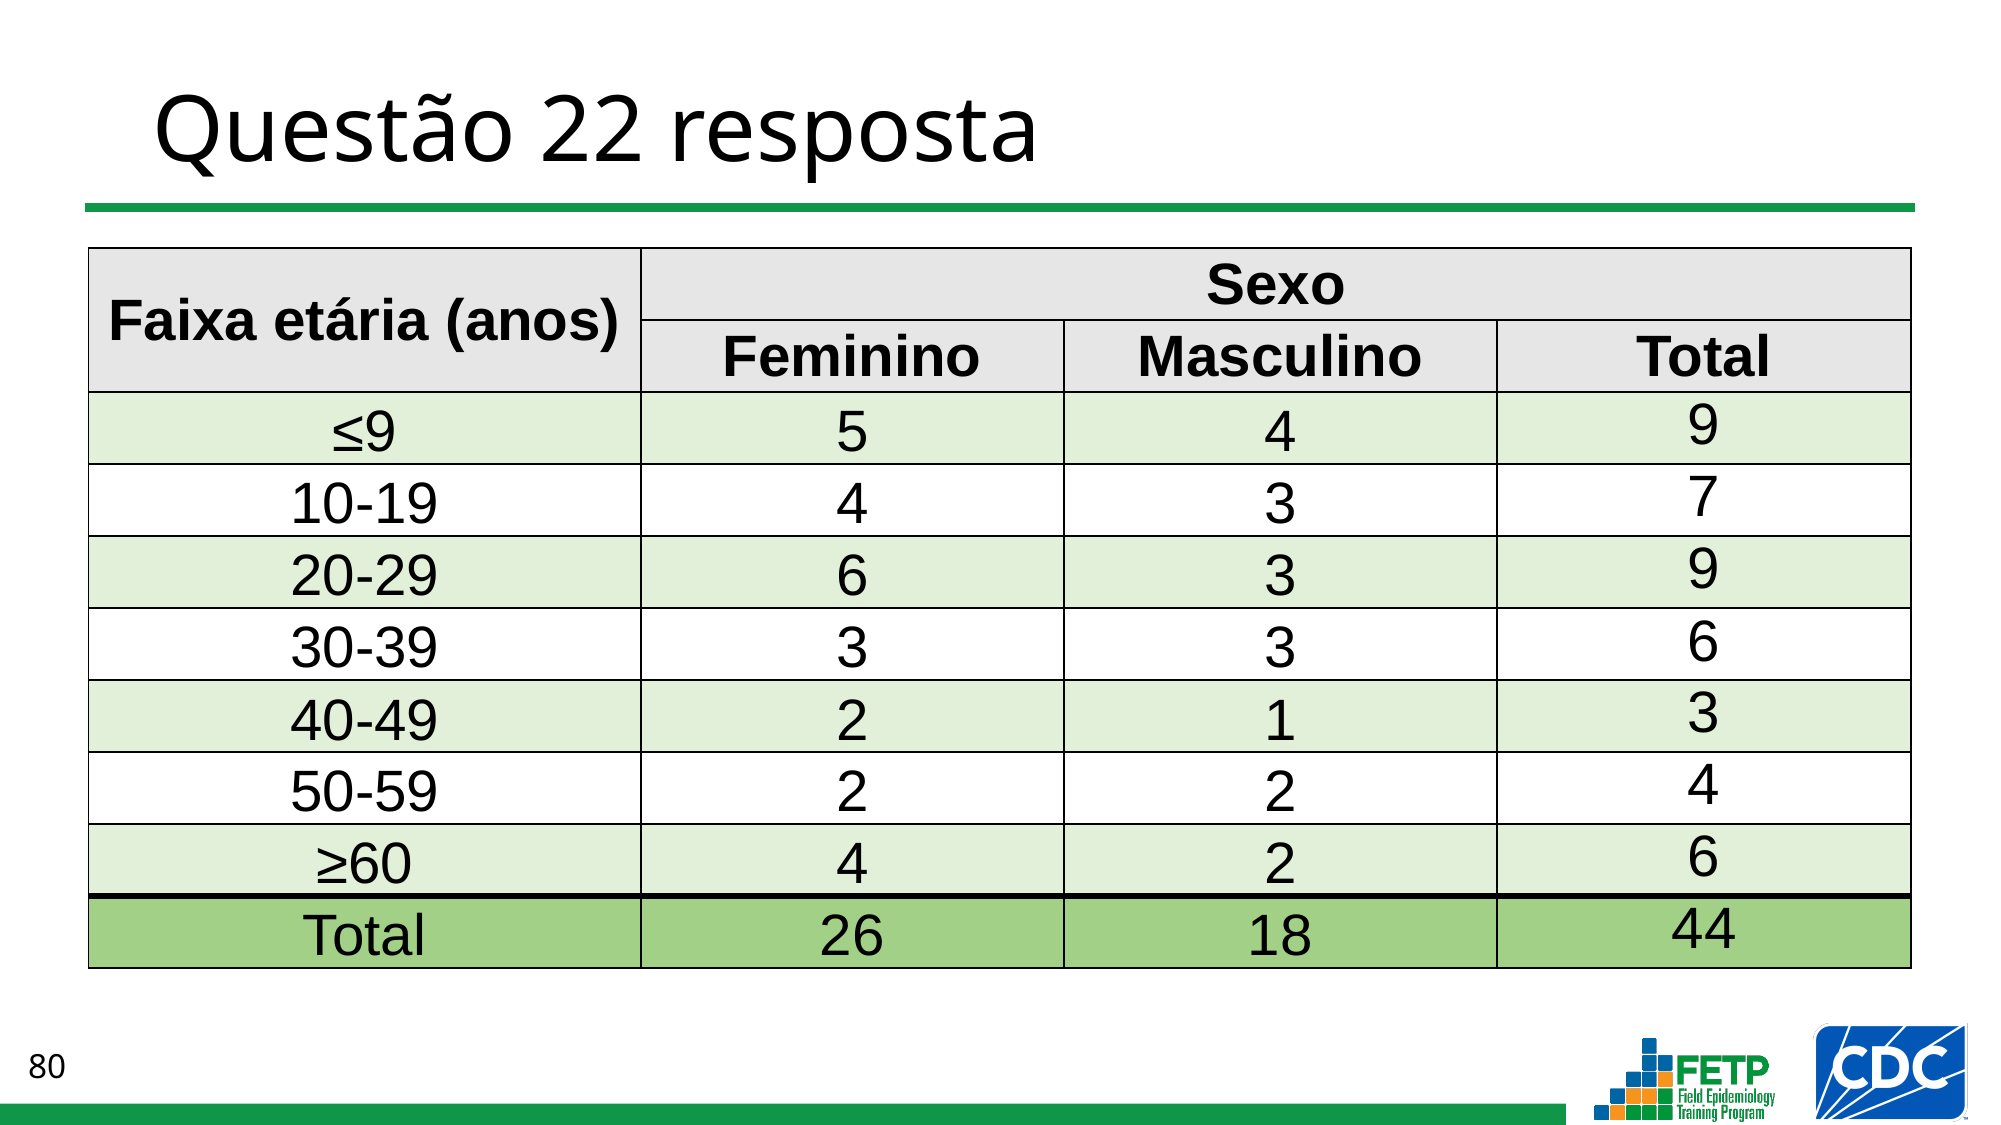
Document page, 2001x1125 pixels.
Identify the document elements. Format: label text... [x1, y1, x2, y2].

table_cell 3 [1065, 465, 1496, 535]
table_cell 9 [1498, 537, 1910, 607]
table_cell 30-39 [89, 609, 640, 679]
table_cell 50-59 [89, 753, 640, 823]
table_cell 2 [1065, 753, 1496, 823]
picture [1813, 1023, 1968, 1122]
table_cell 1 [1065, 681, 1496, 751]
table_cell ≤9 [89, 393, 640, 463]
table_cell 3 [1065, 609, 1496, 679]
table_cell 7 [1498, 465, 1910, 535]
table_cell 18 [1065, 899, 1496, 967]
title Questão 22 resposta [137, 75, 1863, 207]
table_header Sexo [642, 249, 1910, 319]
table_cell 20-29 [89, 537, 640, 607]
table_cell 4 [1065, 393, 1496, 463]
table_cell 6 [1498, 609, 1910, 679]
table_cell Masculino [1065, 321, 1496, 391]
table_cell 44 [1498, 899, 1910, 967]
table_cell 9 [1498, 393, 1910, 463]
table_cell 3 [642, 609, 1063, 679]
table_cell Feminino [642, 321, 1063, 391]
table_cell Total [89, 899, 640, 967]
table_cell 2 [1065, 825, 1496, 893]
table_cell 26 [642, 899, 1063, 967]
table_cell 4 [642, 825, 1063, 893]
table_cell 10-19 [89, 465, 640, 535]
table_header Faixa etária (anos) [89, 249, 640, 391]
table_cell 5 [642, 393, 1063, 463]
table_cell 6 [642, 537, 1063, 607]
table_cell 3 [1498, 681, 1910, 751]
table_cell 2 [642, 681, 1063, 751]
table_cell 6 [1498, 825, 1910, 893]
table_cell 3 [1065, 537, 1496, 607]
table_cell Total [1498, 321, 1910, 391]
picture [1594, 1038, 1775, 1122]
table_cell 2 [642, 753, 1063, 823]
table_cell 4 [642, 465, 1063, 535]
table_cell 4 [1498, 753, 1910, 823]
table_cell 40-49 [89, 681, 640, 751]
table_cell ≥60 [89, 825, 640, 893]
